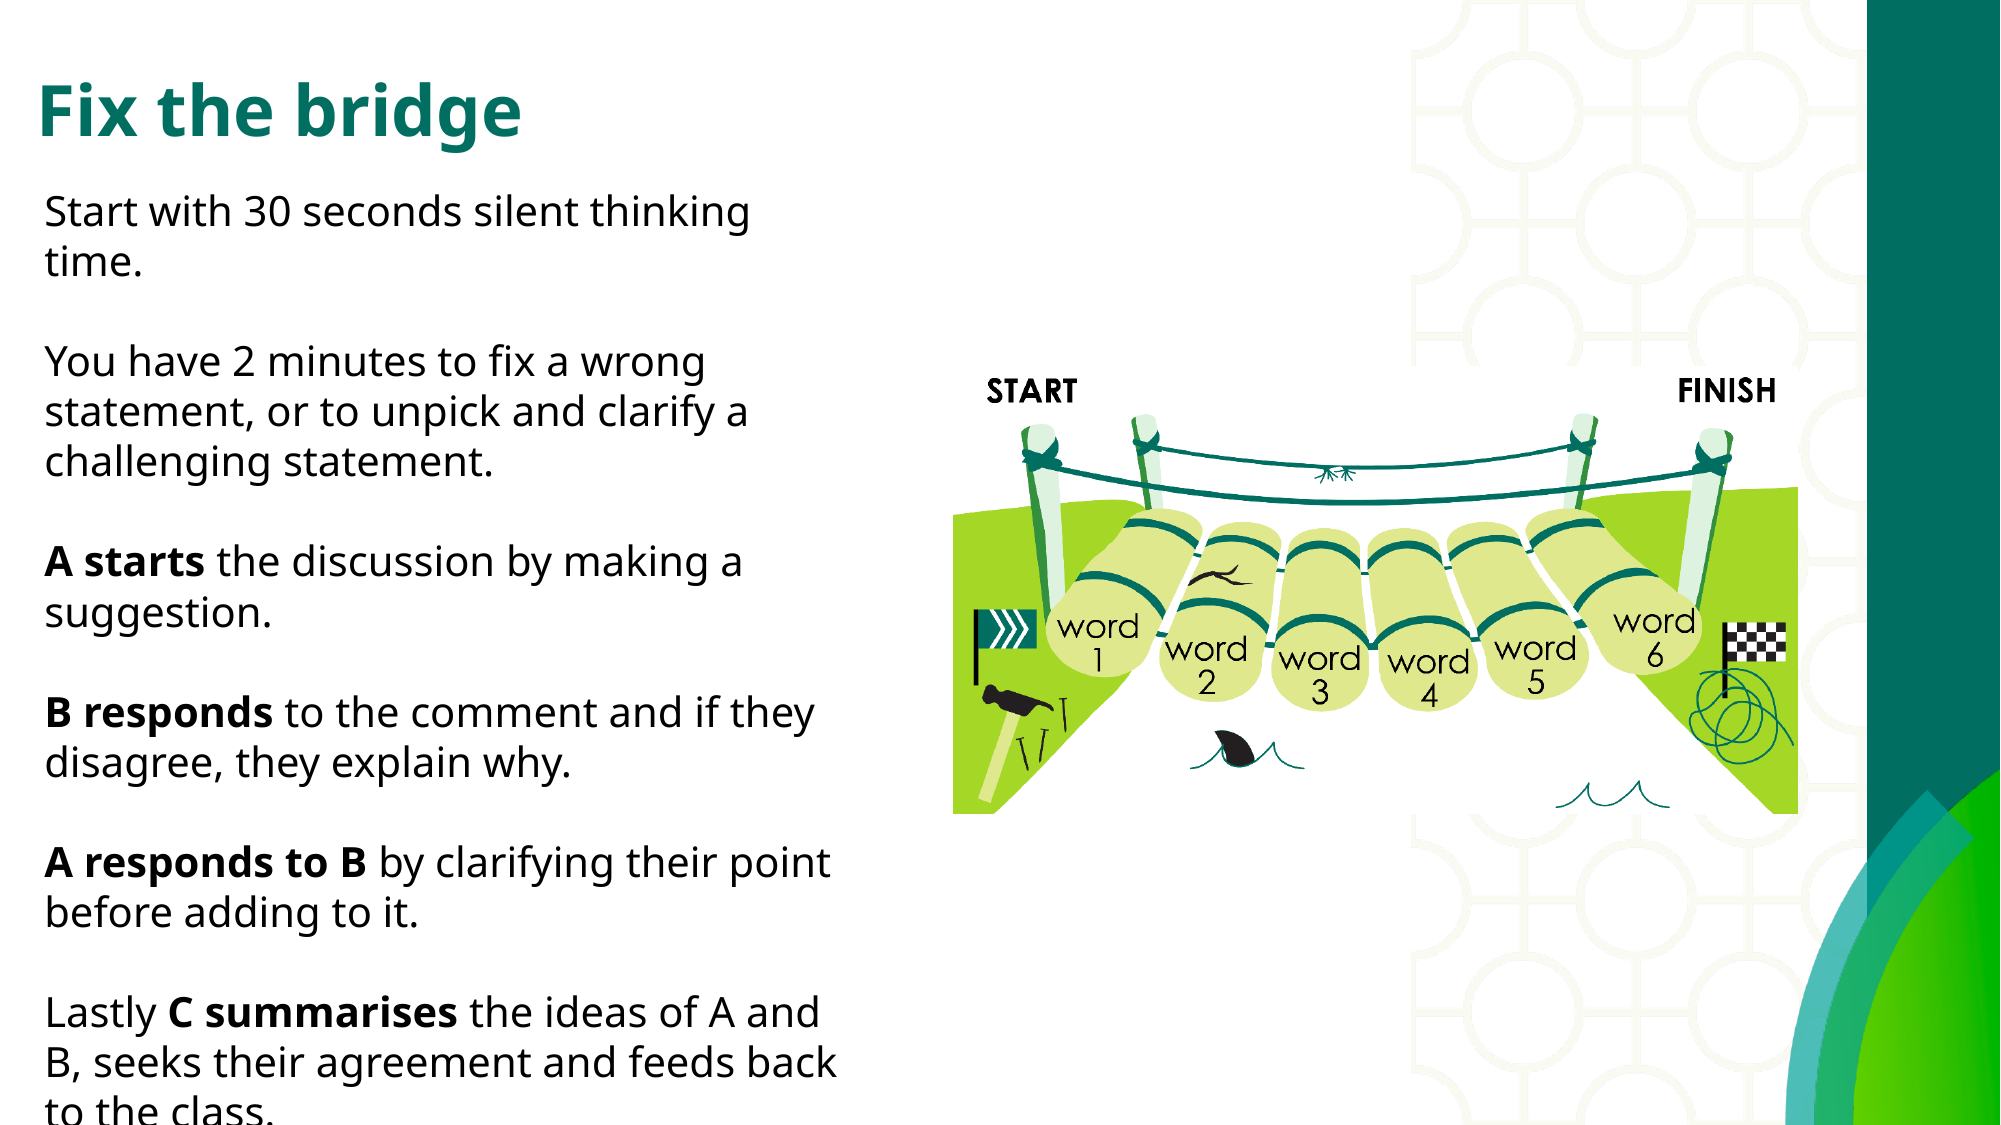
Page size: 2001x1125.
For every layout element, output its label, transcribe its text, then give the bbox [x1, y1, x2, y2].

text_box [1798, 606, 1809, 659]
title Fix the bridge [36, 75, 1691, 148]
text_box Start with 30 seconds silent thinking time. You have 2 minutes to fix a wrong statement, or to unpick and clarify a challenging statement. A starts the discussion by making a suggestion. B responds to the comment and if they disagree, they explain why. A responds to B by clarifying their point before adding to it. Lastly C summarises the ideas of A and B, seeks their agreement and feeds back to the class. [29, 177, 872, 1125]
picture [953, 0, 2001, 1125]
